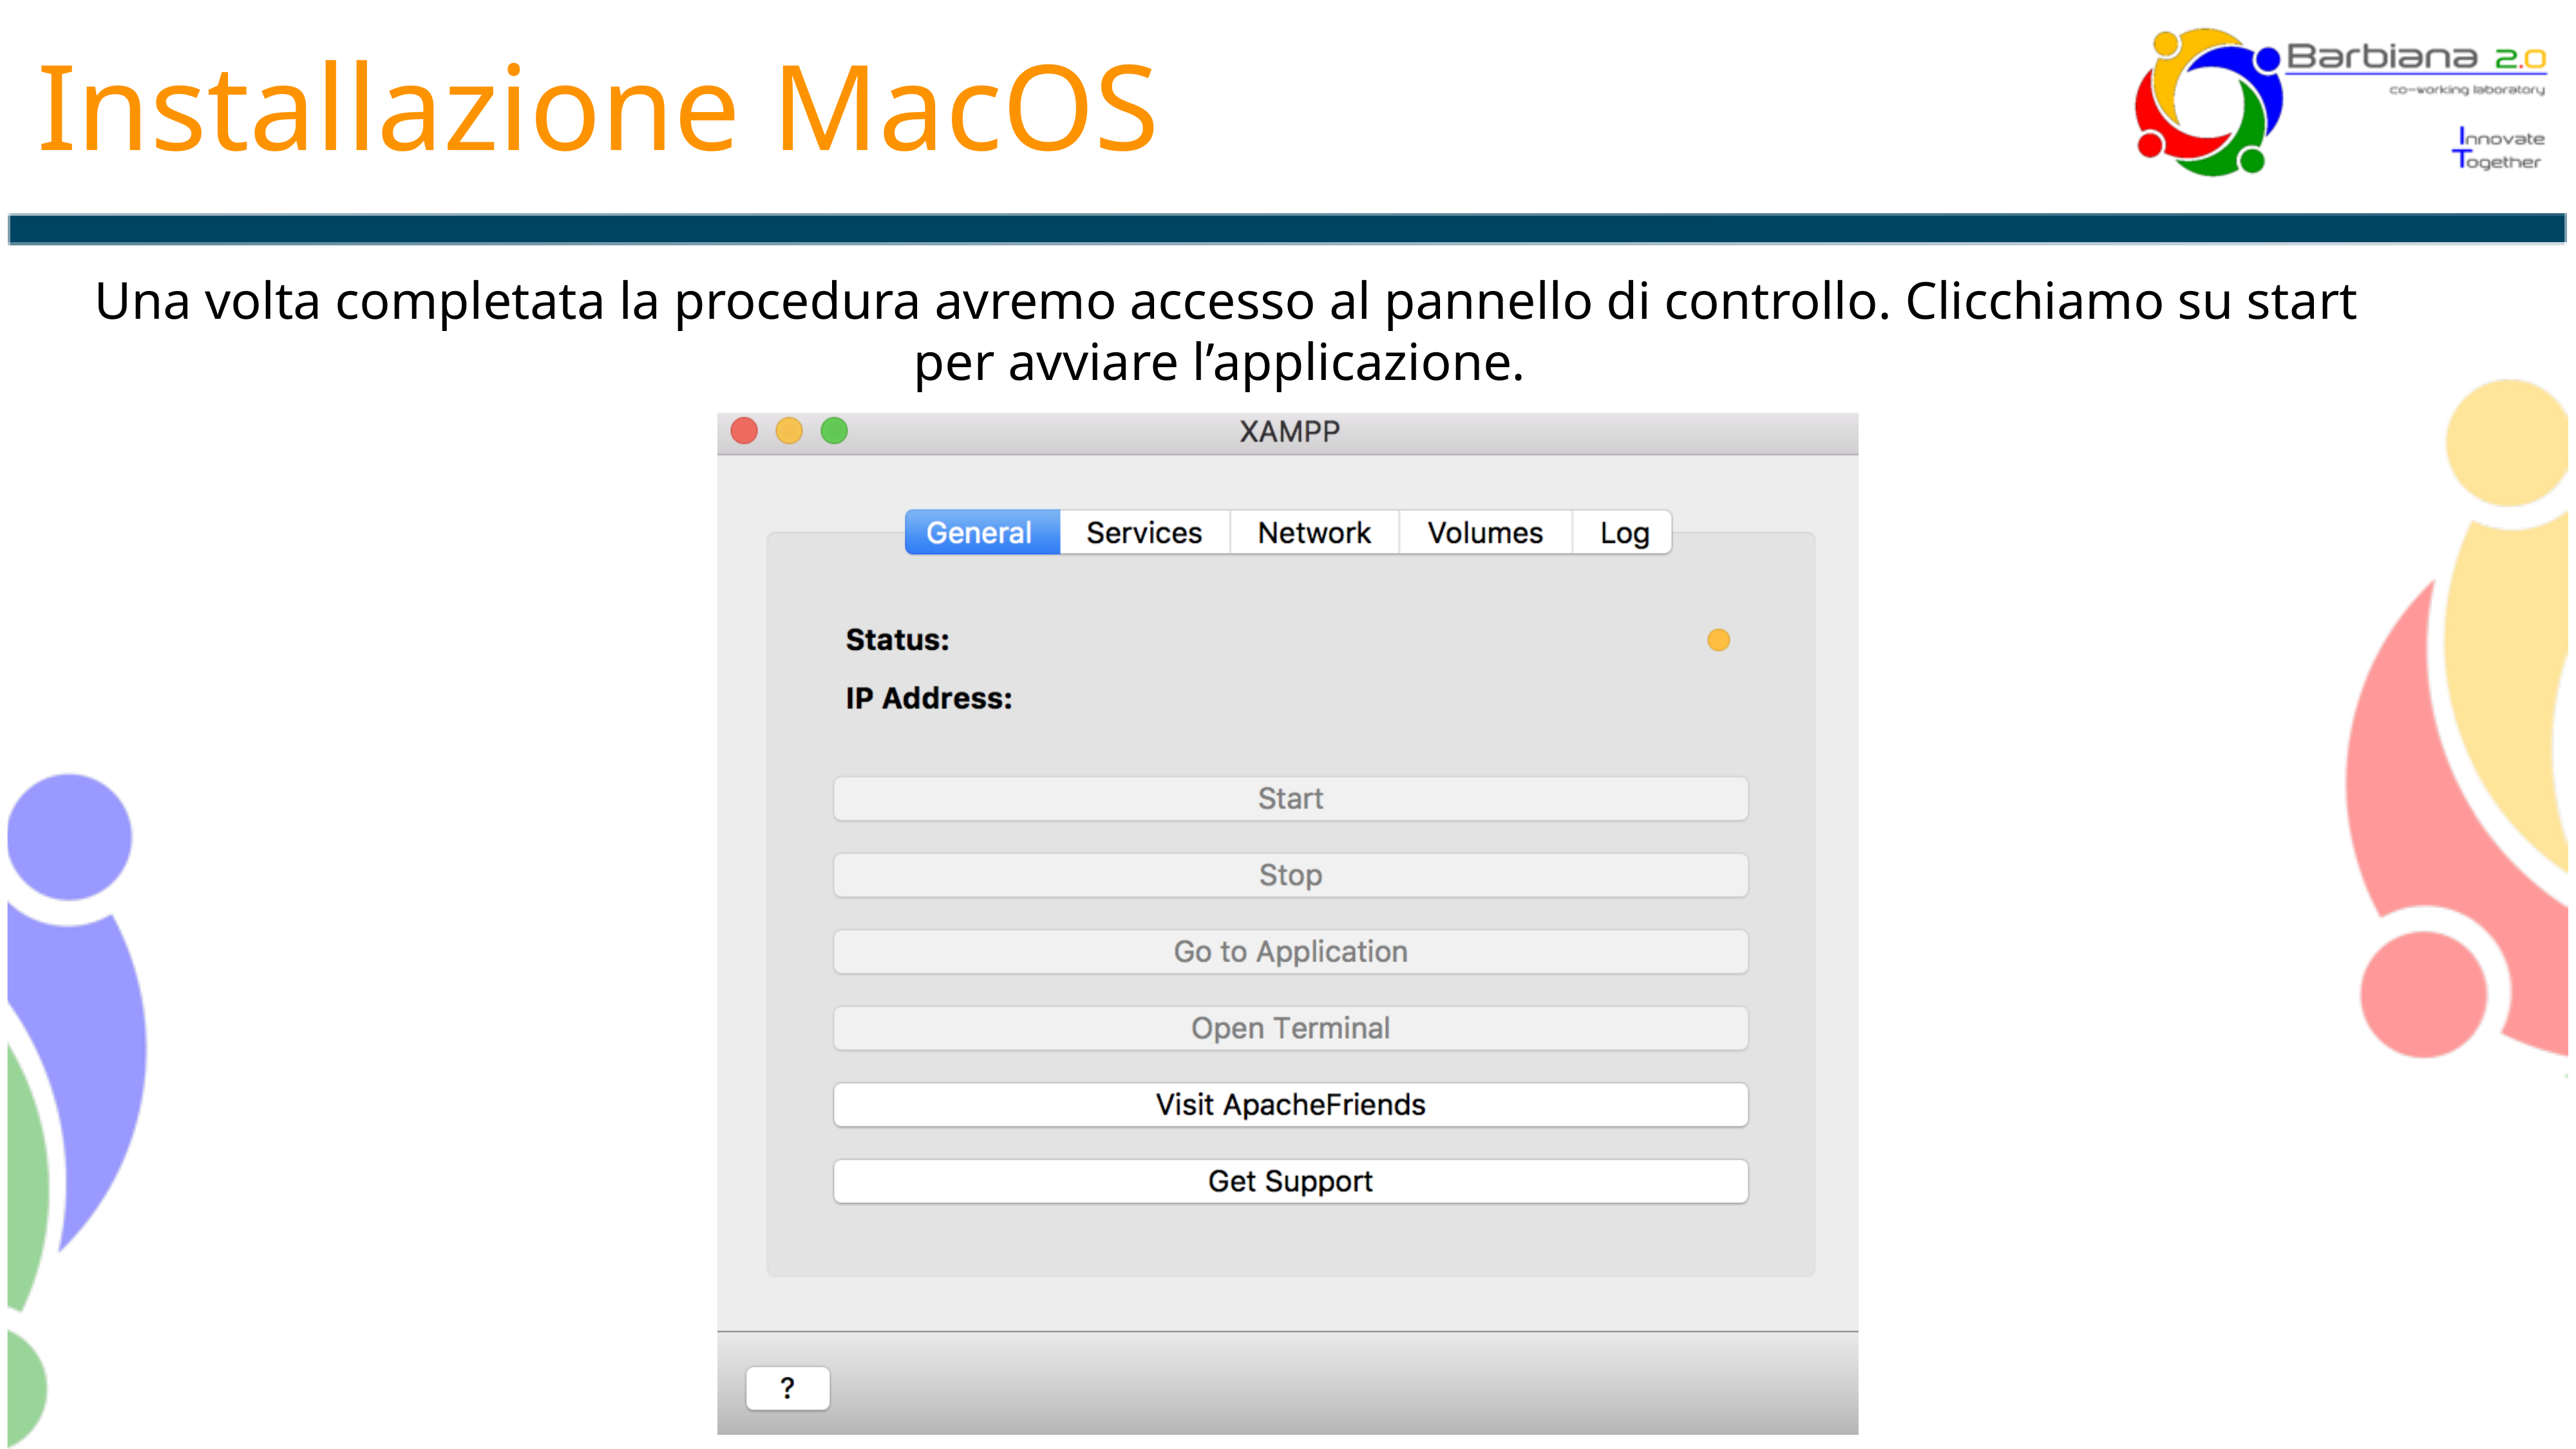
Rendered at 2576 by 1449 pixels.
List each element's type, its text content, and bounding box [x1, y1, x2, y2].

picture [717, 412, 1859, 1435]
picture [7, 645, 158, 1449]
text_box Una volta completata la procedura avremo accesso al pannello di controllo. Clicchiamo su start per avviare l’applicazione. [61, 263, 2392, 396]
title Installazione MacOS [31, 25, 2111, 180]
picture [2121, 9, 2568, 196]
picture [2121, 364, 2568, 1238]
picture [8, 213, 2576, 245]
